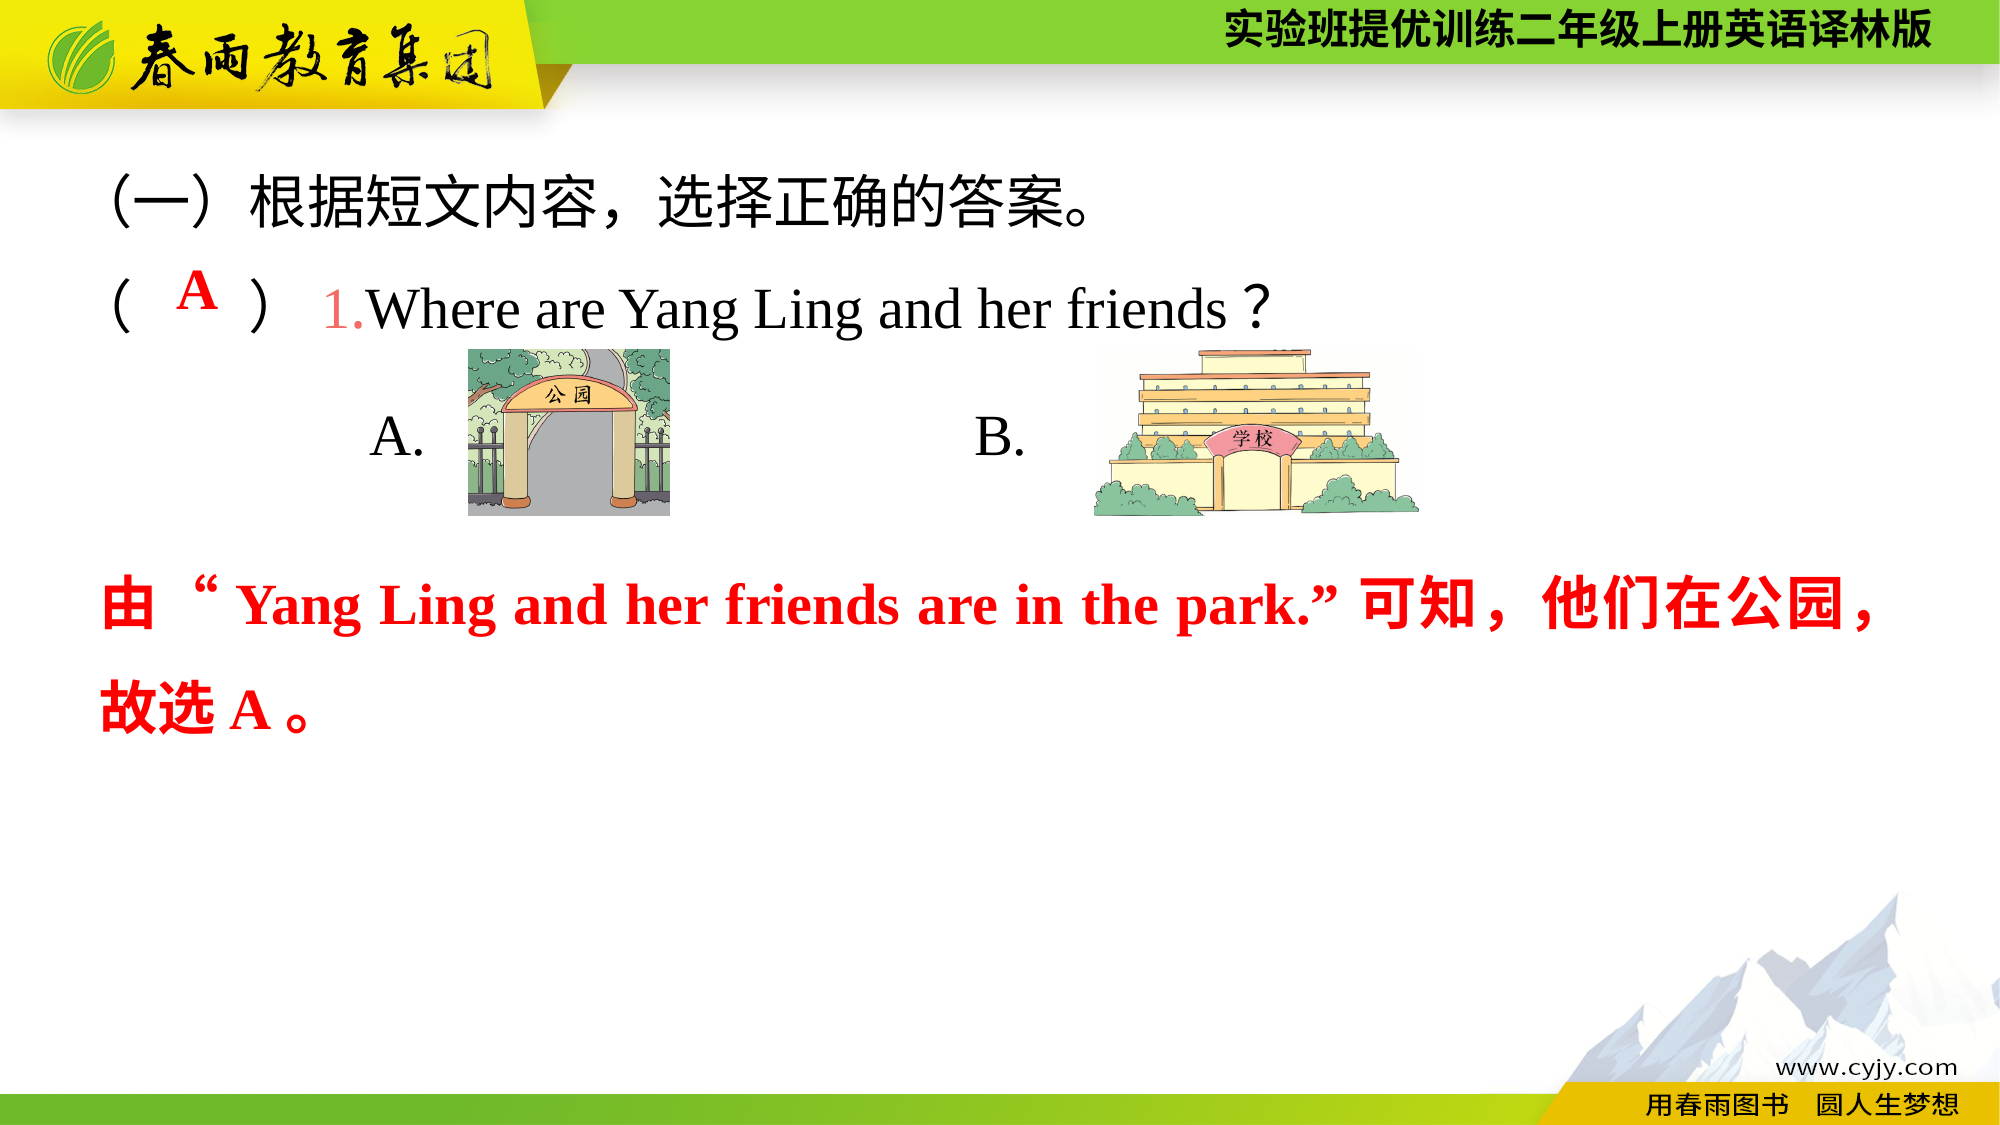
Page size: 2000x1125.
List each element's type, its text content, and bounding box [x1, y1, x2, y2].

list （一）根据短文内容，选择正确的答案。 （ ）1.Where are Yang Ling and her friends？ A. B. [59, 122, 1944, 479]
text_box 由“Yang Ling and her friends are in the park.”可知，他们在公园，故选A。 [84, 524, 1922, 750]
picture [0, 0, 2000, 1125]
text_box A [161, 243, 234, 329]
